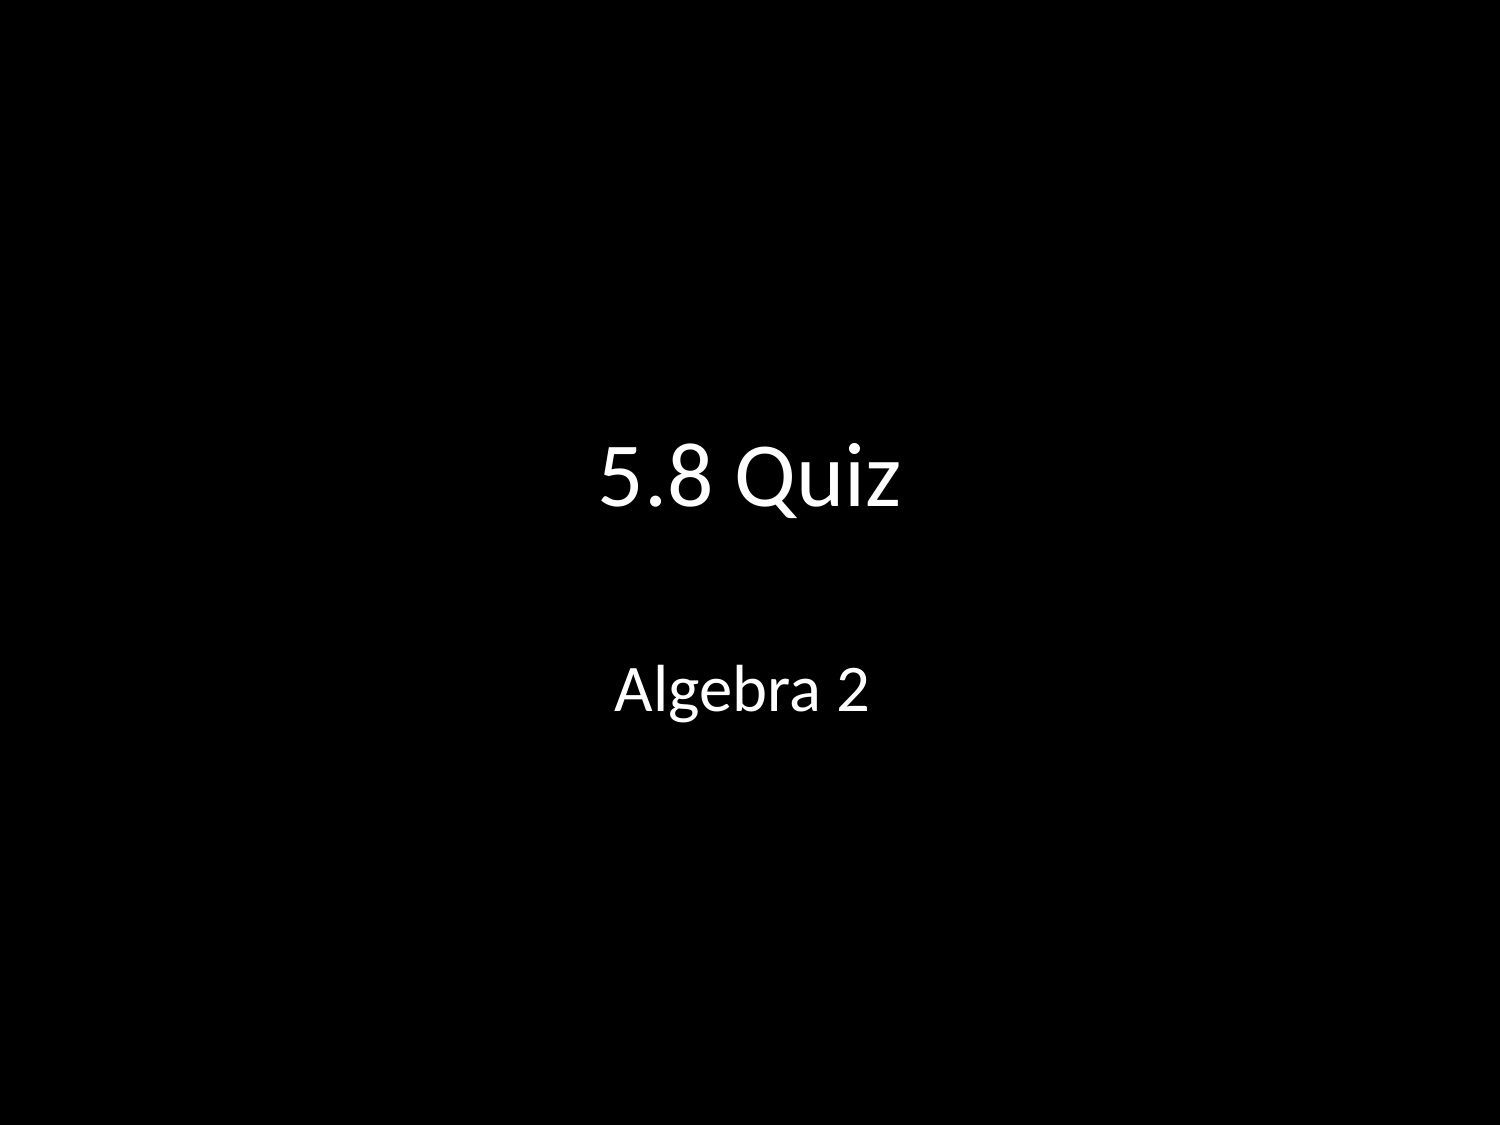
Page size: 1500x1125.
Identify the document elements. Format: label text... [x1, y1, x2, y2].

title 5.8 Quiz [112, 349, 1388, 591]
subtitle Algebra 2 [225, 637, 1275, 925]
